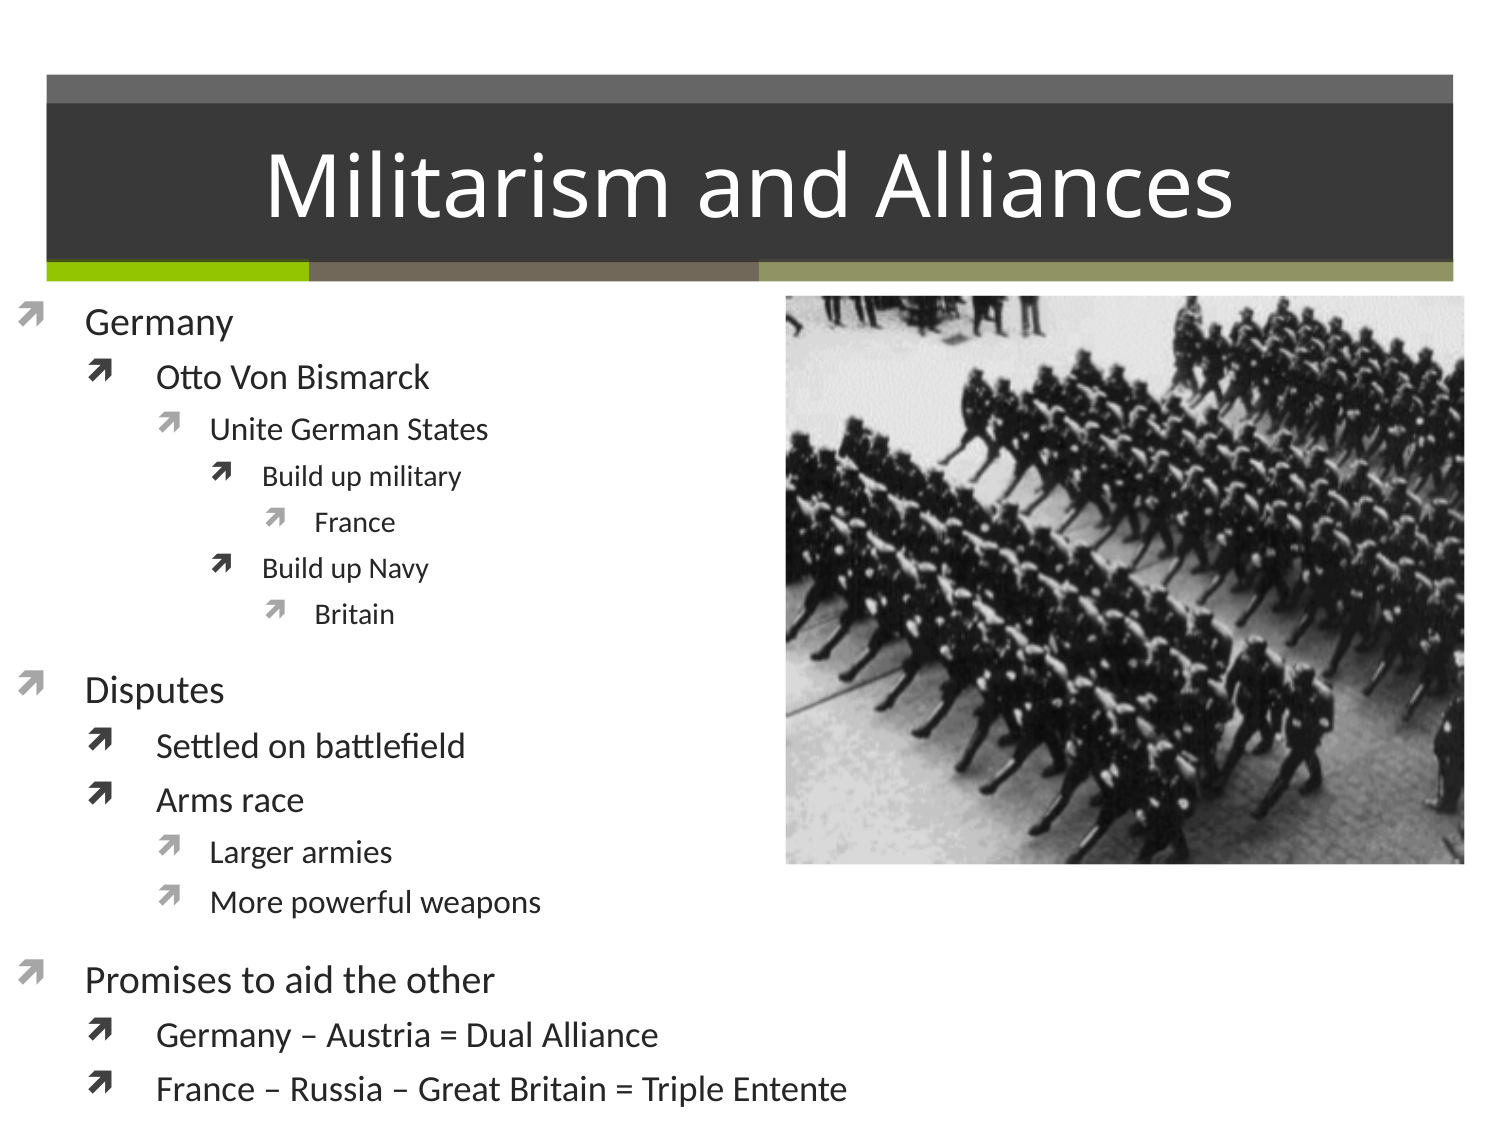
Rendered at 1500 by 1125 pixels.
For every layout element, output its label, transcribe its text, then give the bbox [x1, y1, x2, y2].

title Militarism and Alliances [46, 103, 1454, 263]
picture [748, 222, 1500, 903]
list Germany Otto Von Bismarck Unite German States Build up military France Build up Navy Britain Disputes Settled on battlefield Arms race Larger armies More powerful weapons Promises to aid the other Germany – Austria = Dual Alliance France – Russia – Great Britain = Triple Entente [0, 287, 1500, 1125]
